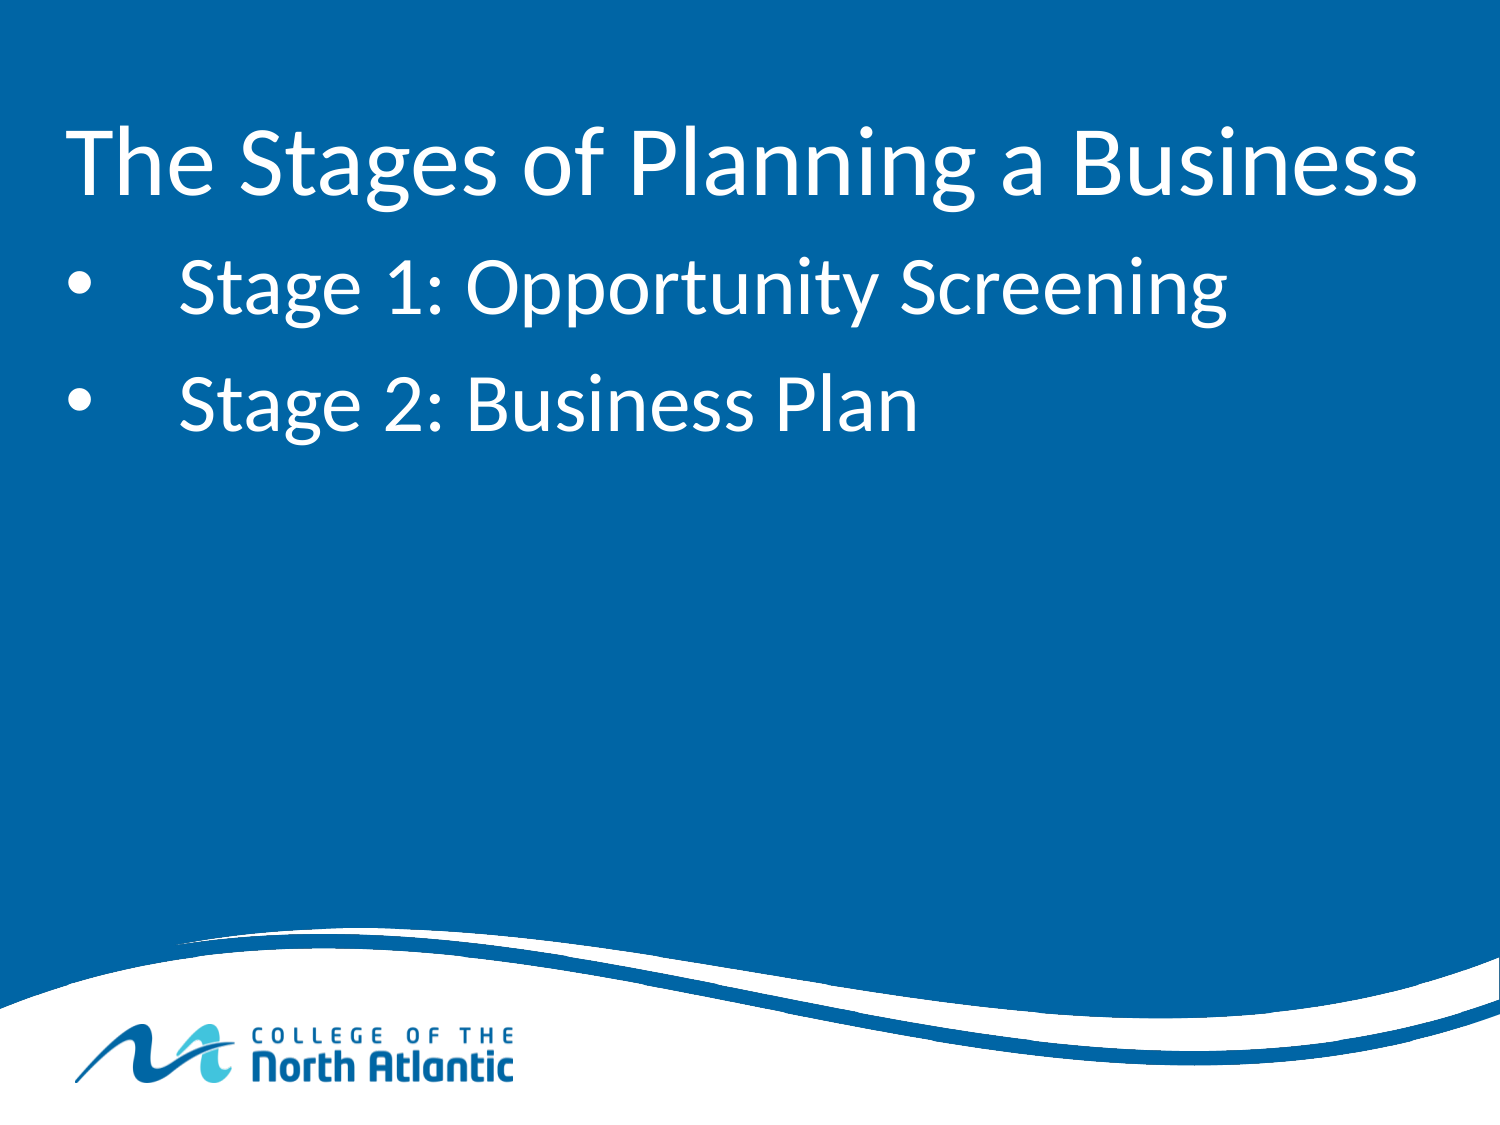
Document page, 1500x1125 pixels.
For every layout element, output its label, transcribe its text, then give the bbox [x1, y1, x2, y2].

list The Stages of Planning a Business Stage 1: Opportunity Screening Stage 2: Business Plan [50, 87, 1450, 838]
picture [0, 928, 1500, 1125]
